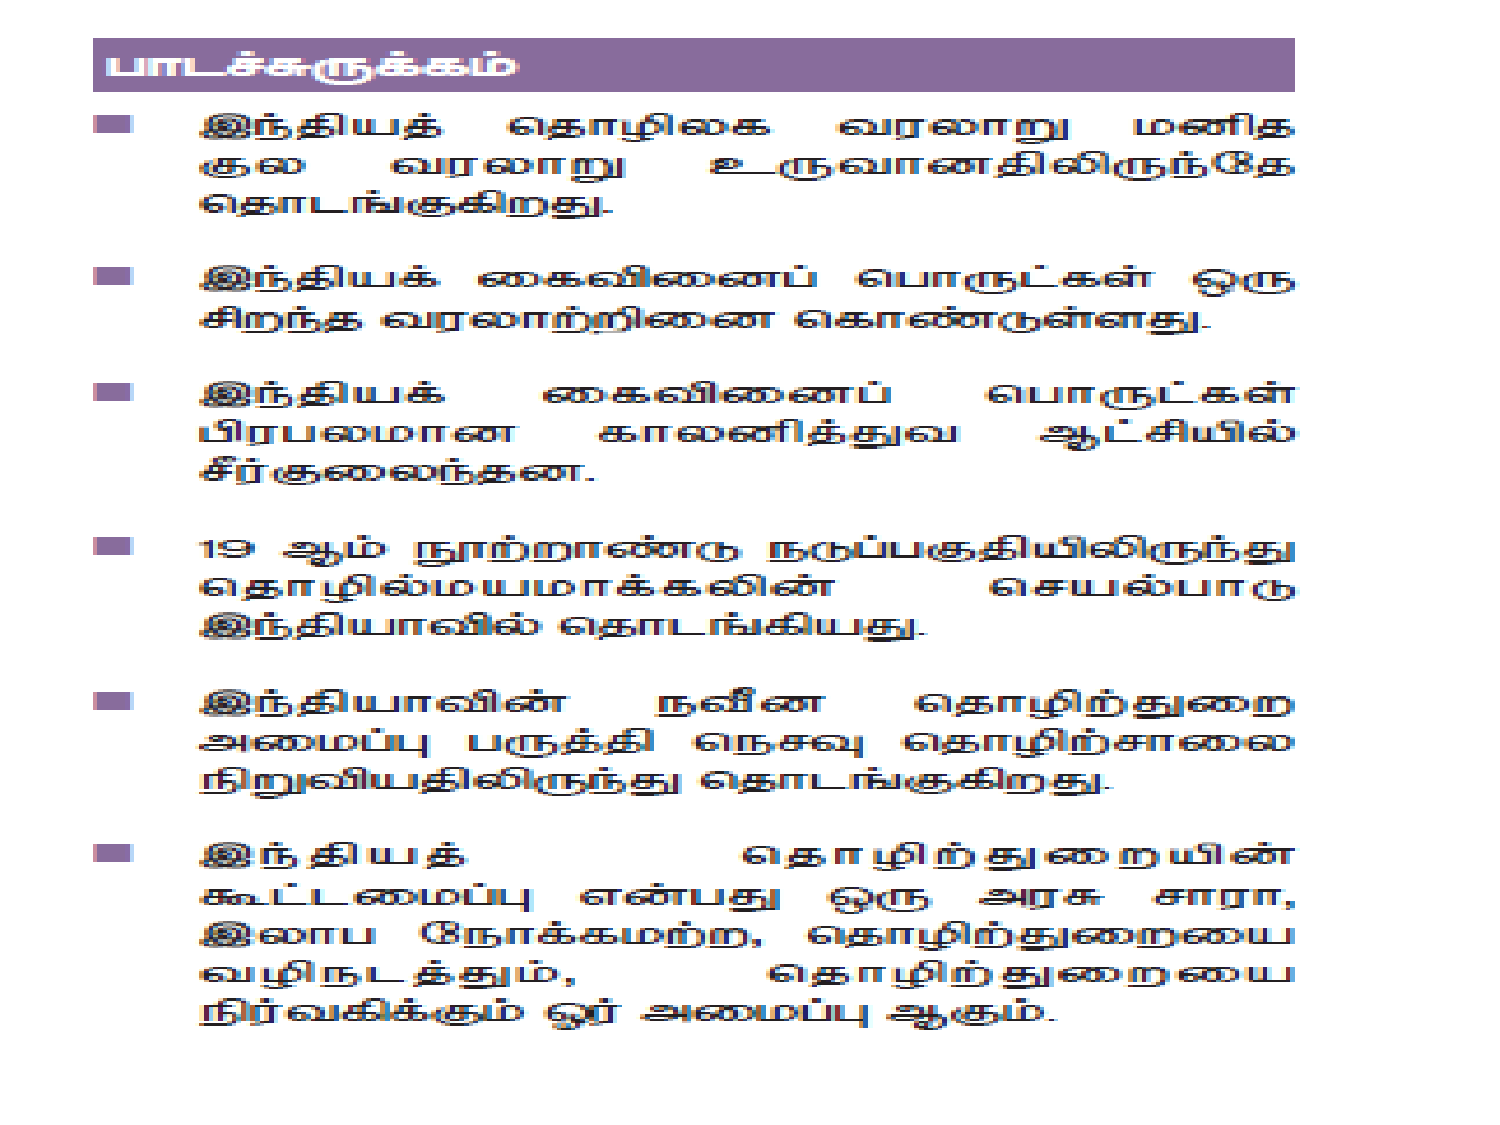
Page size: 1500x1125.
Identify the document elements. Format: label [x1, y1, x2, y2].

picture [93, 20, 1407, 1067]
